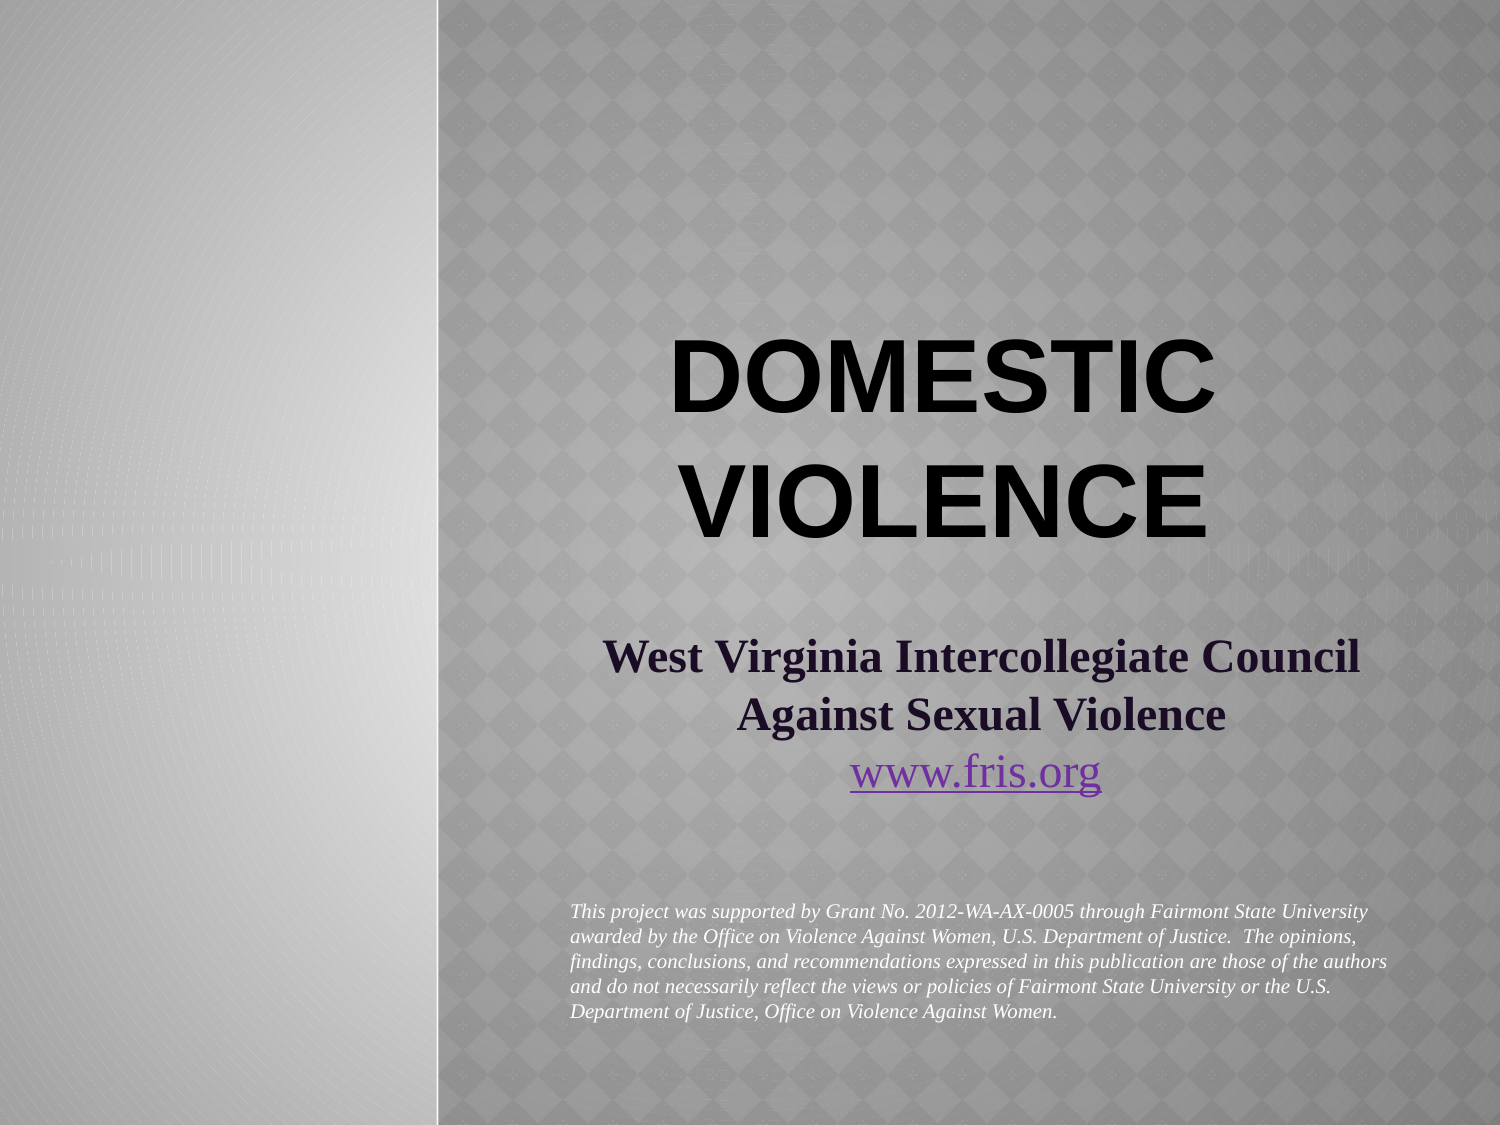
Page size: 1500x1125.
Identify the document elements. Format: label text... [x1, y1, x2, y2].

subtitle West Virginia Intercollegiate Council Against Sexual Violence www.fris.org This project was supported by Grant No. 2012-WA-AX-0005 through Fairmont State University awarded by the Office on Violence Against Women, U.S. Department of Justice. The opinions, findings, conclusions, and recommendations expressed in this publication are those of the authors and do not necessarily reflect the views or policies of Fairmont State University or the U.S. Department of Justice, Office on Violence Against Women. [562, 600, 1402, 956]
title Domestic Violence [412, 224, 1475, 558]
